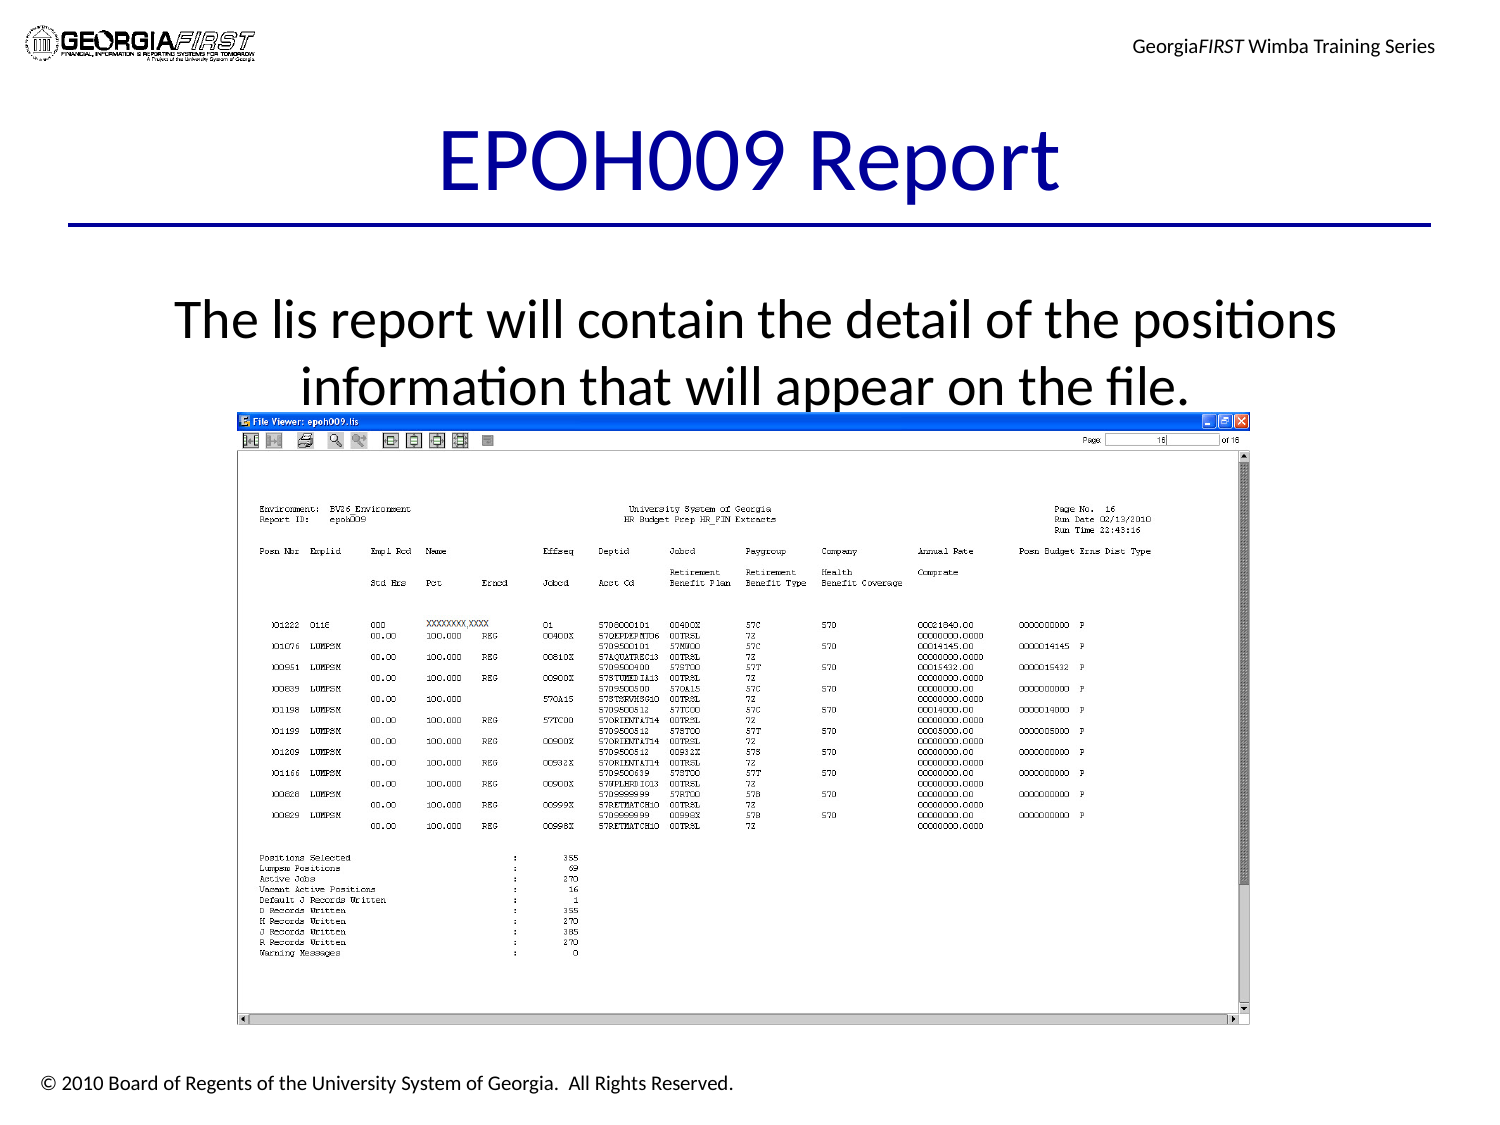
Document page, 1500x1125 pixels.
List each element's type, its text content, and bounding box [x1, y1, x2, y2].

picture [237, 412, 1251, 1026]
picture [24, 24, 255, 63]
title EPOH009 Report [75, 75, 1425, 233]
list The lis report will contain the detail of the positions information that will appear on the file. [75, 275, 1388, 425]
